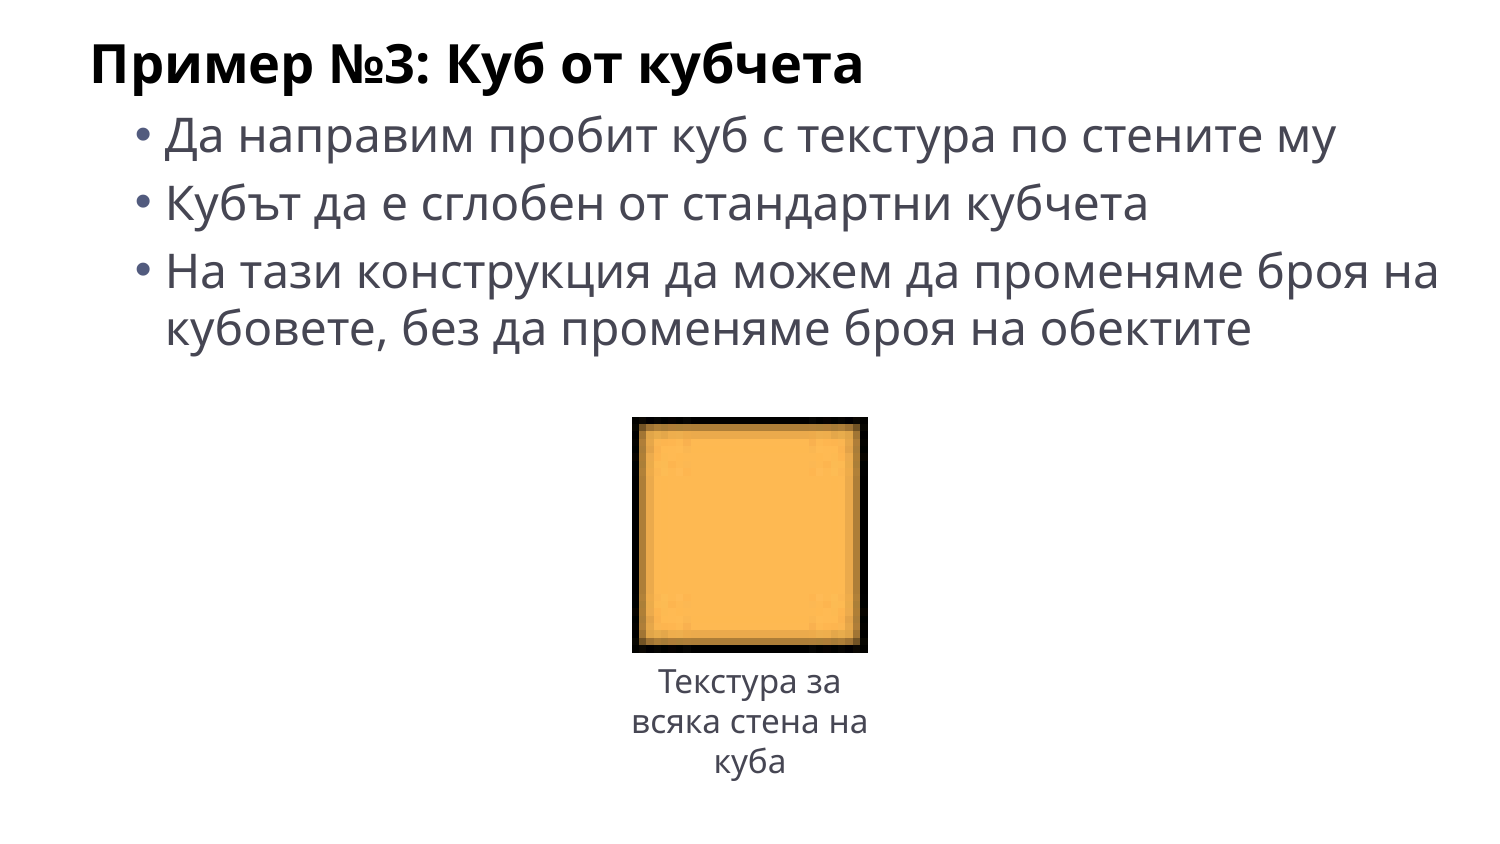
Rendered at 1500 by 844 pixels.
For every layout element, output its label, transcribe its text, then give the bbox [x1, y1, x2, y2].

list Пример №3: Куб от кубчета Да направим пробит куб с текстура по стените му Кубът да е сглобен от стандартни кубчета На тази конструкция да можем да променяме броя на кубовете, без да променяме броя на обектите [75, 21, 1475, 835]
text_box Текстура за всяка стена на куба [596, 652, 904, 788]
picture [632, 417, 868, 653]
